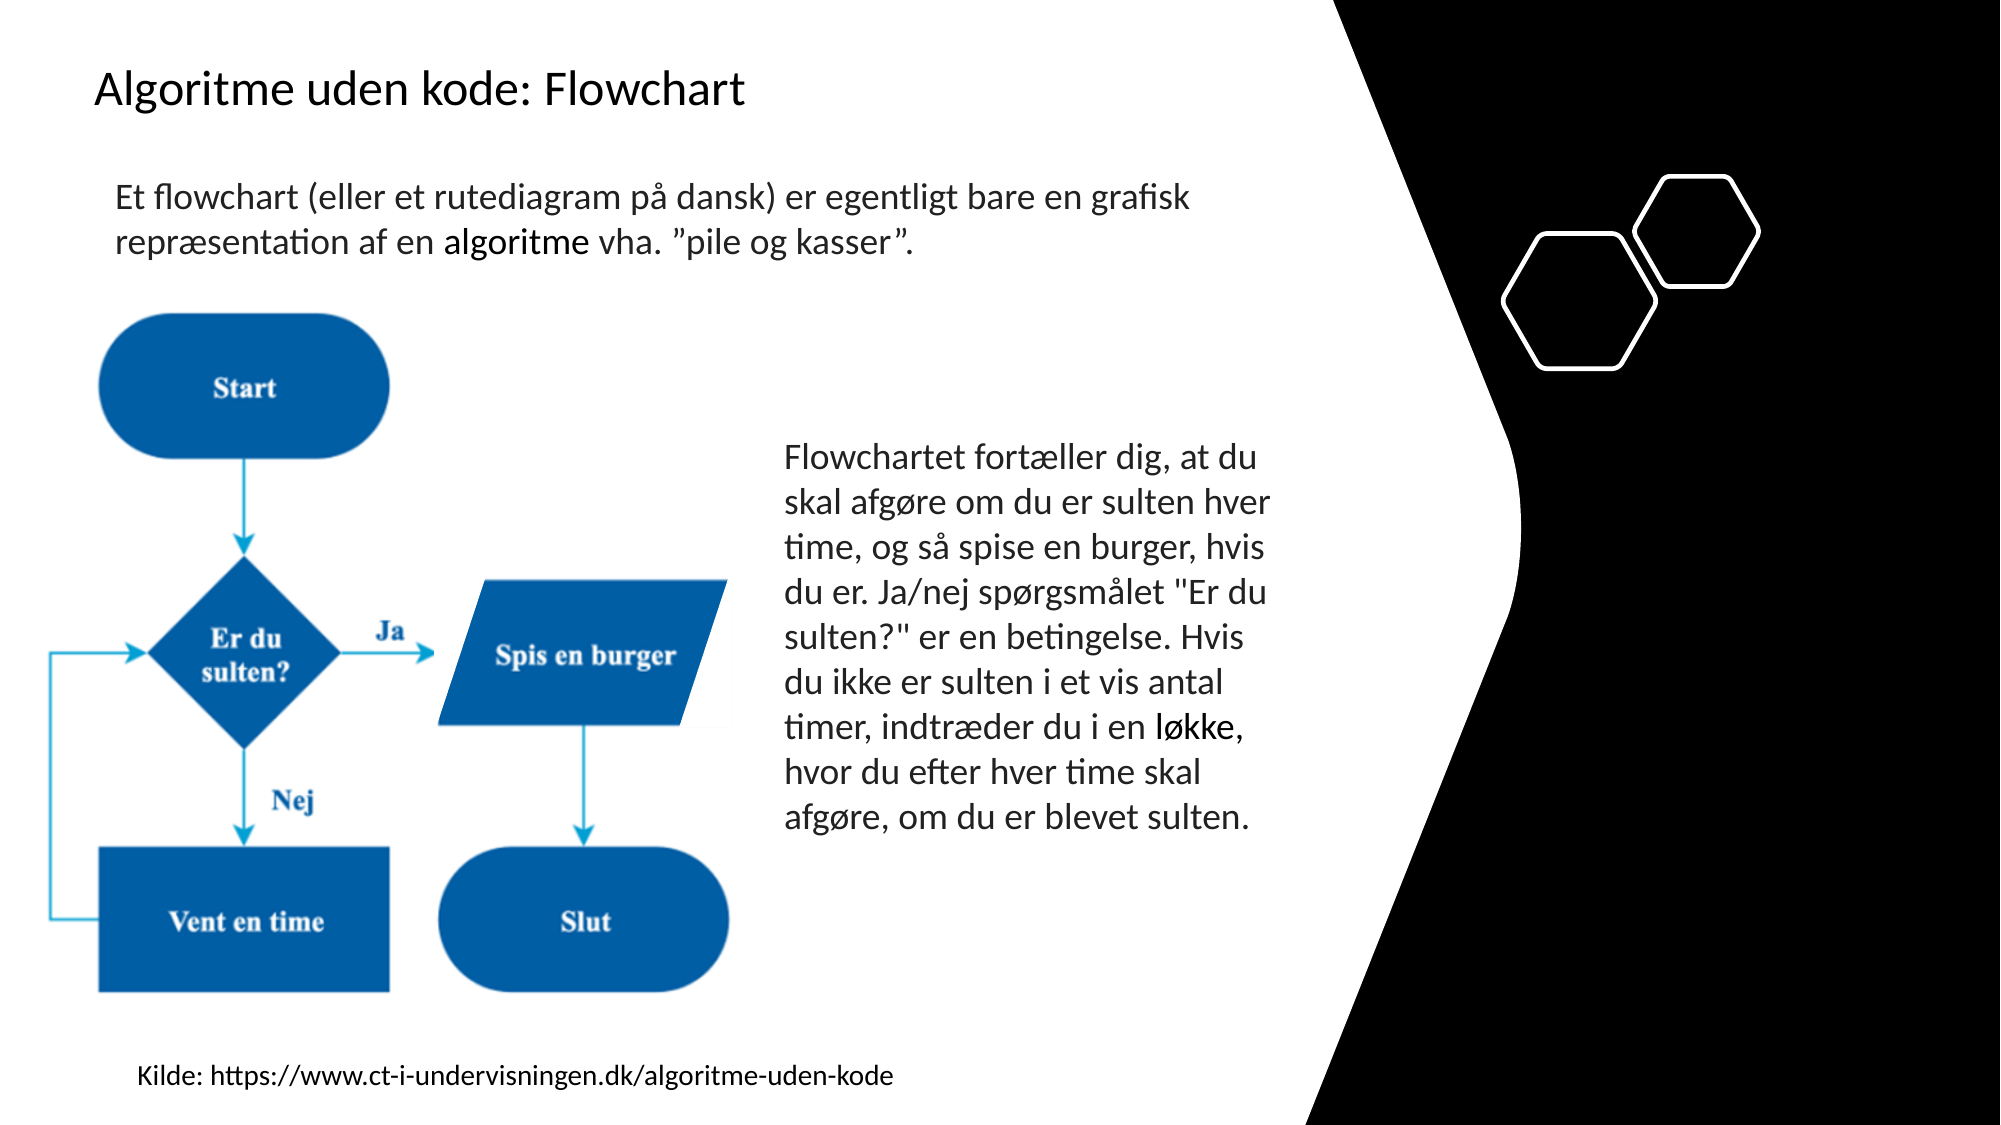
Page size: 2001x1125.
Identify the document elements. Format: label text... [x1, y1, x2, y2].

text_box Flowchartet fortæller dig, at du skal afgøre om du er sulten hver time, og så spise en burger, hvis du er. Ja/nej spørgsmålet "Er du sulten?" er en betingelse. Hvis du ikke er sulten i et vis antal timer, indtræder du i en løkke, hvor du efter hver time skal afgøre, om du er blevet sulten. [769, 424, 1296, 844]
text_box Et flowchart (eller et rutediagram på dansk) er egentligt bare en grafisk repræsentation af en algoritme vha. ”pile og kasser”. Et eksempel på et flowchart: [100, 164, 1262, 405]
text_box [1502, 176, 1759, 369]
text_box [0, 0, 1523, 1125]
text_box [8, 286, 761, 1009]
text_box Algoritme uden kode: Flowchart [79, 48, 1167, 124]
text_box [1307, 0, 2000, 1125]
text_box Kilde: https://www.ct-i-undervisningen.dk/algoritme-uden-kode [122, 1048, 910, 1099]
